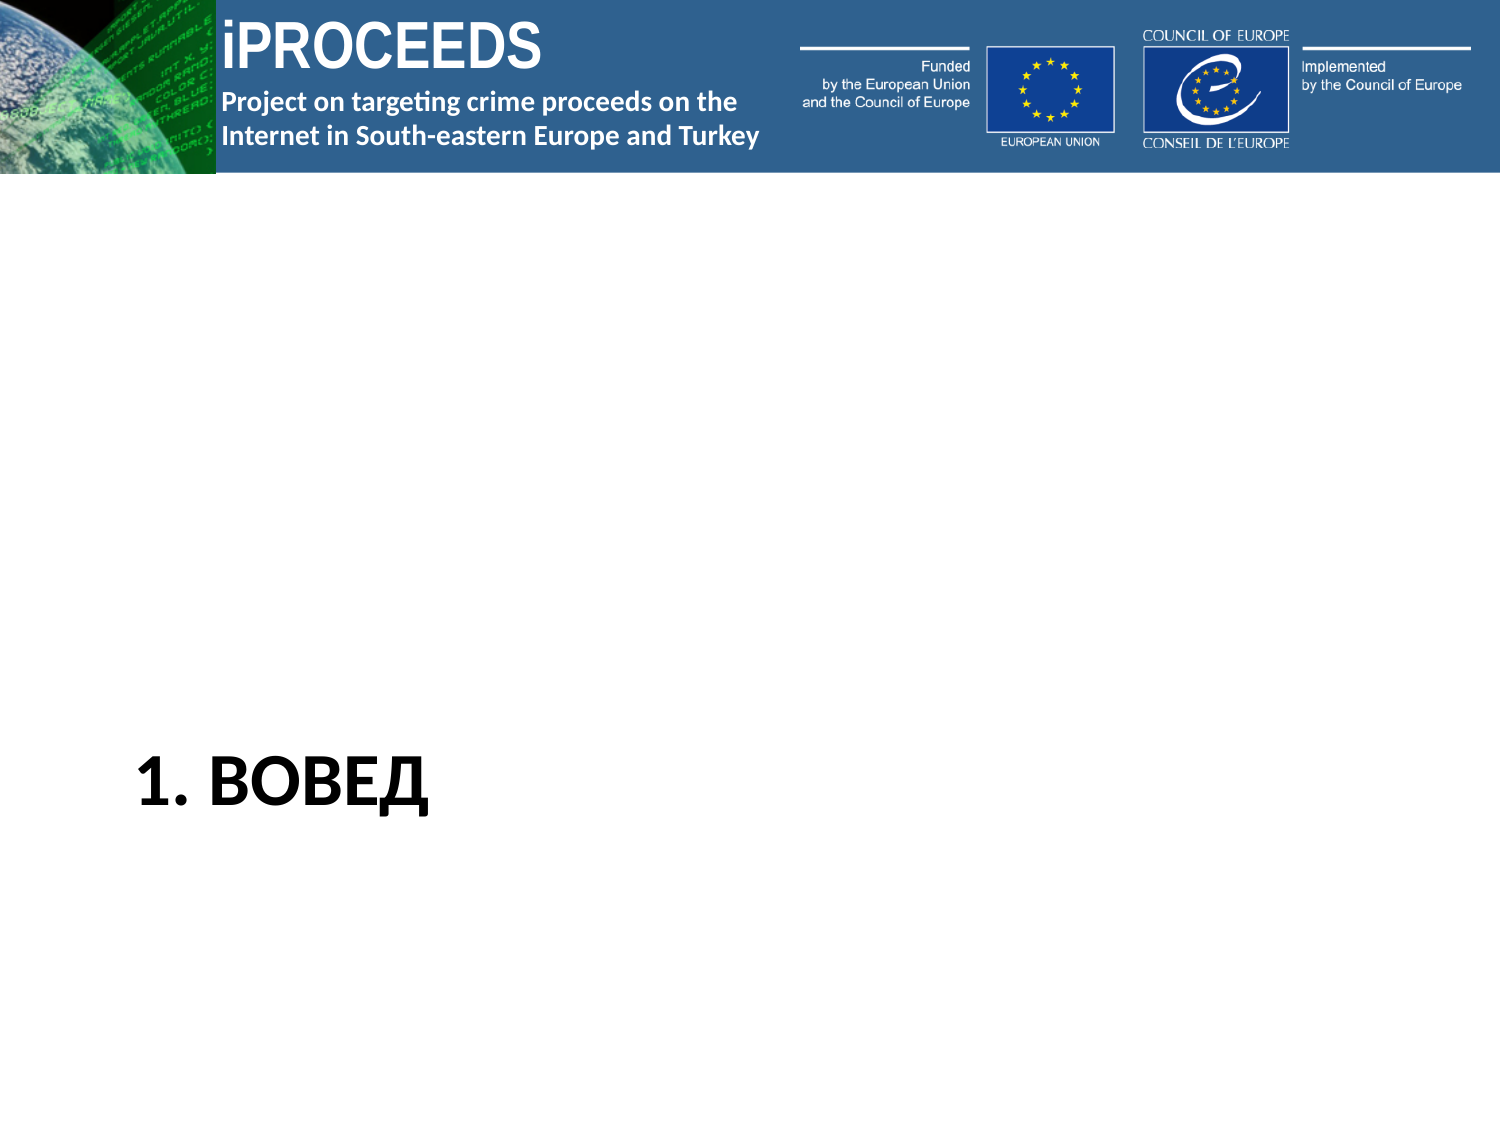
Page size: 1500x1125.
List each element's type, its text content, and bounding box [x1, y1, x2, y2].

picture [800, 30, 1471, 148]
picture [0, 0, 216, 174]
title 1. ВОВЕД [118, 722, 1394, 947]
